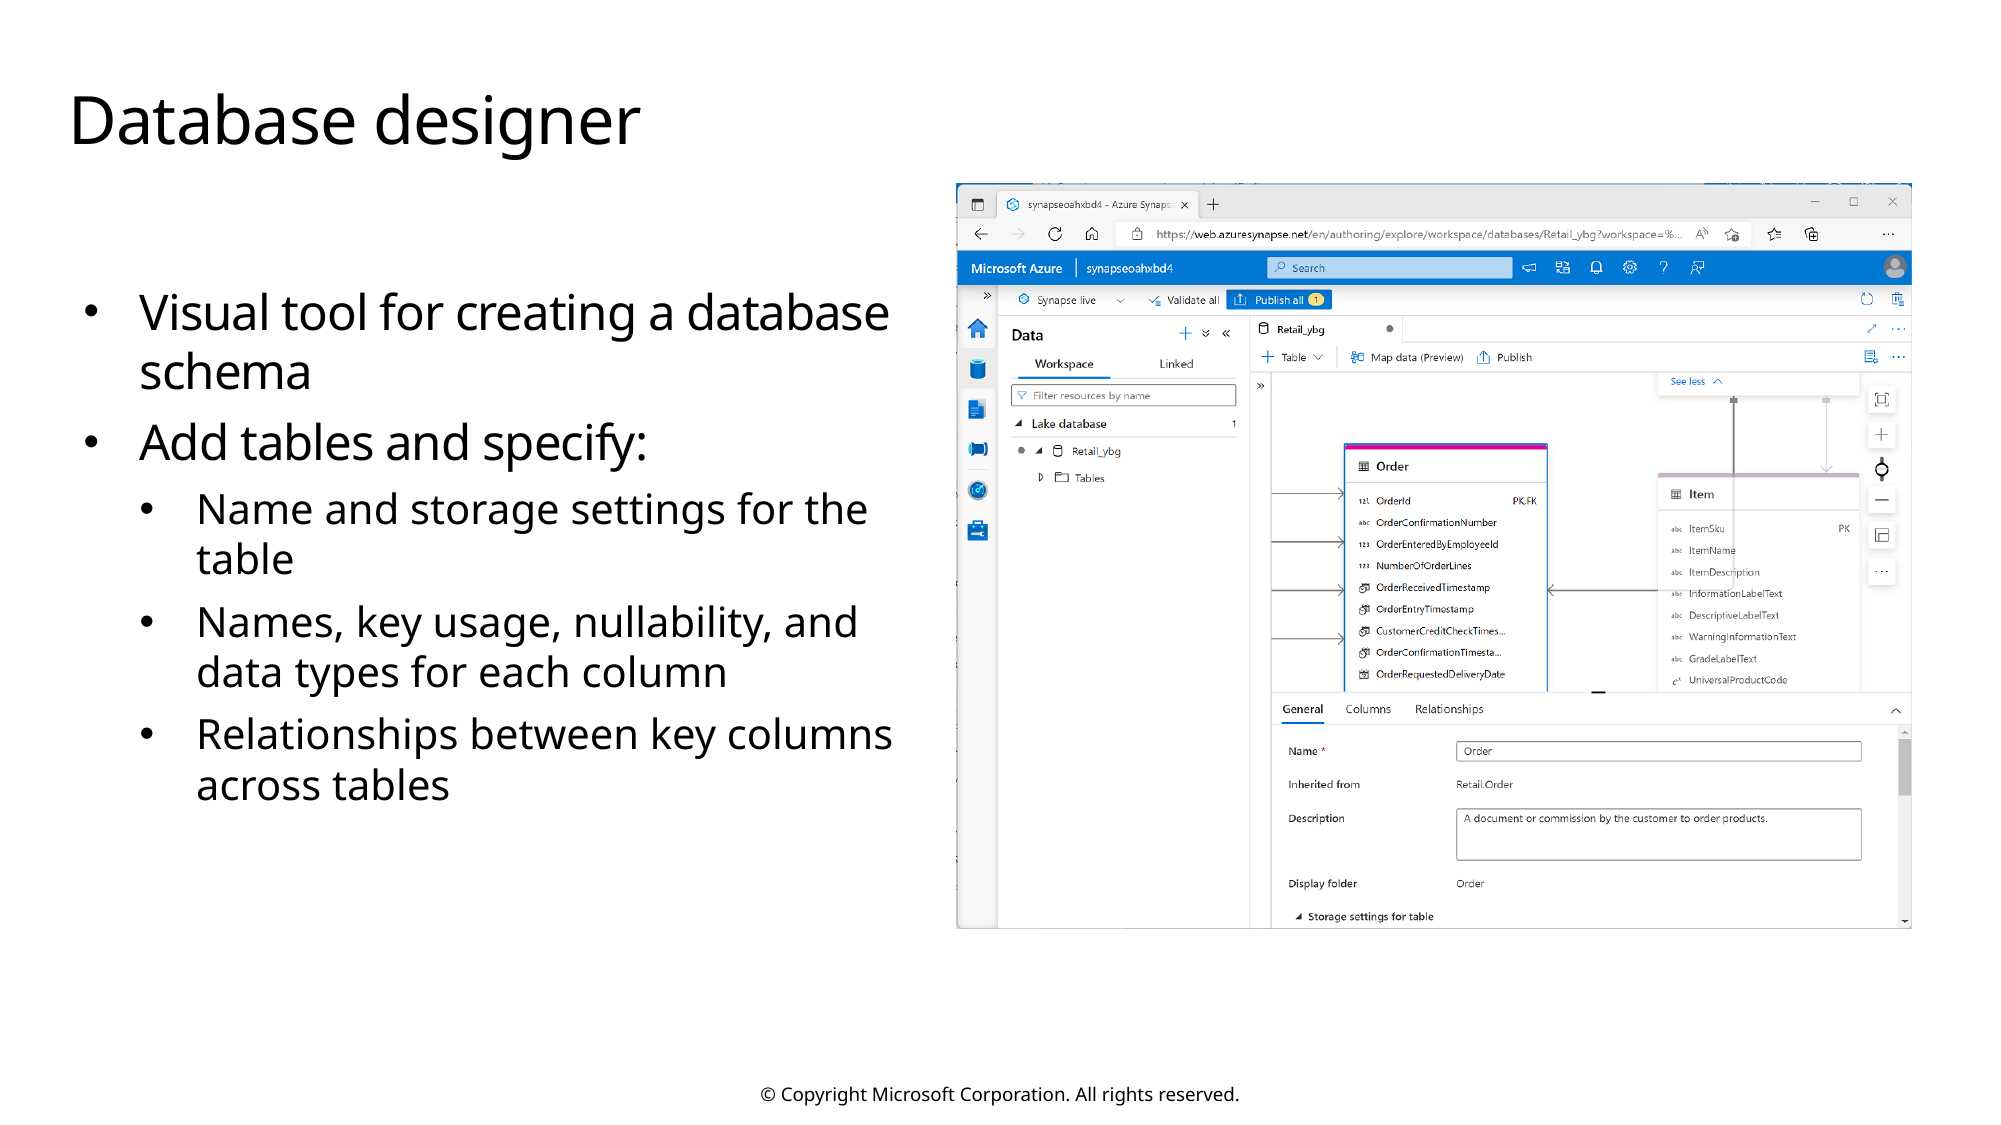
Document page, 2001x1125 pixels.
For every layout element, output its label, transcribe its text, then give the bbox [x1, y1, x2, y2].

picture [956, 183, 1912, 929]
text_box Visual tool for creating a database schema Add tables and specify: Name and storage settings for the table Names, key usage, nullability, and data types for each column Relationships between key columns across tables [68, 274, 922, 897]
title Database designer [68, 72, 1930, 184]
